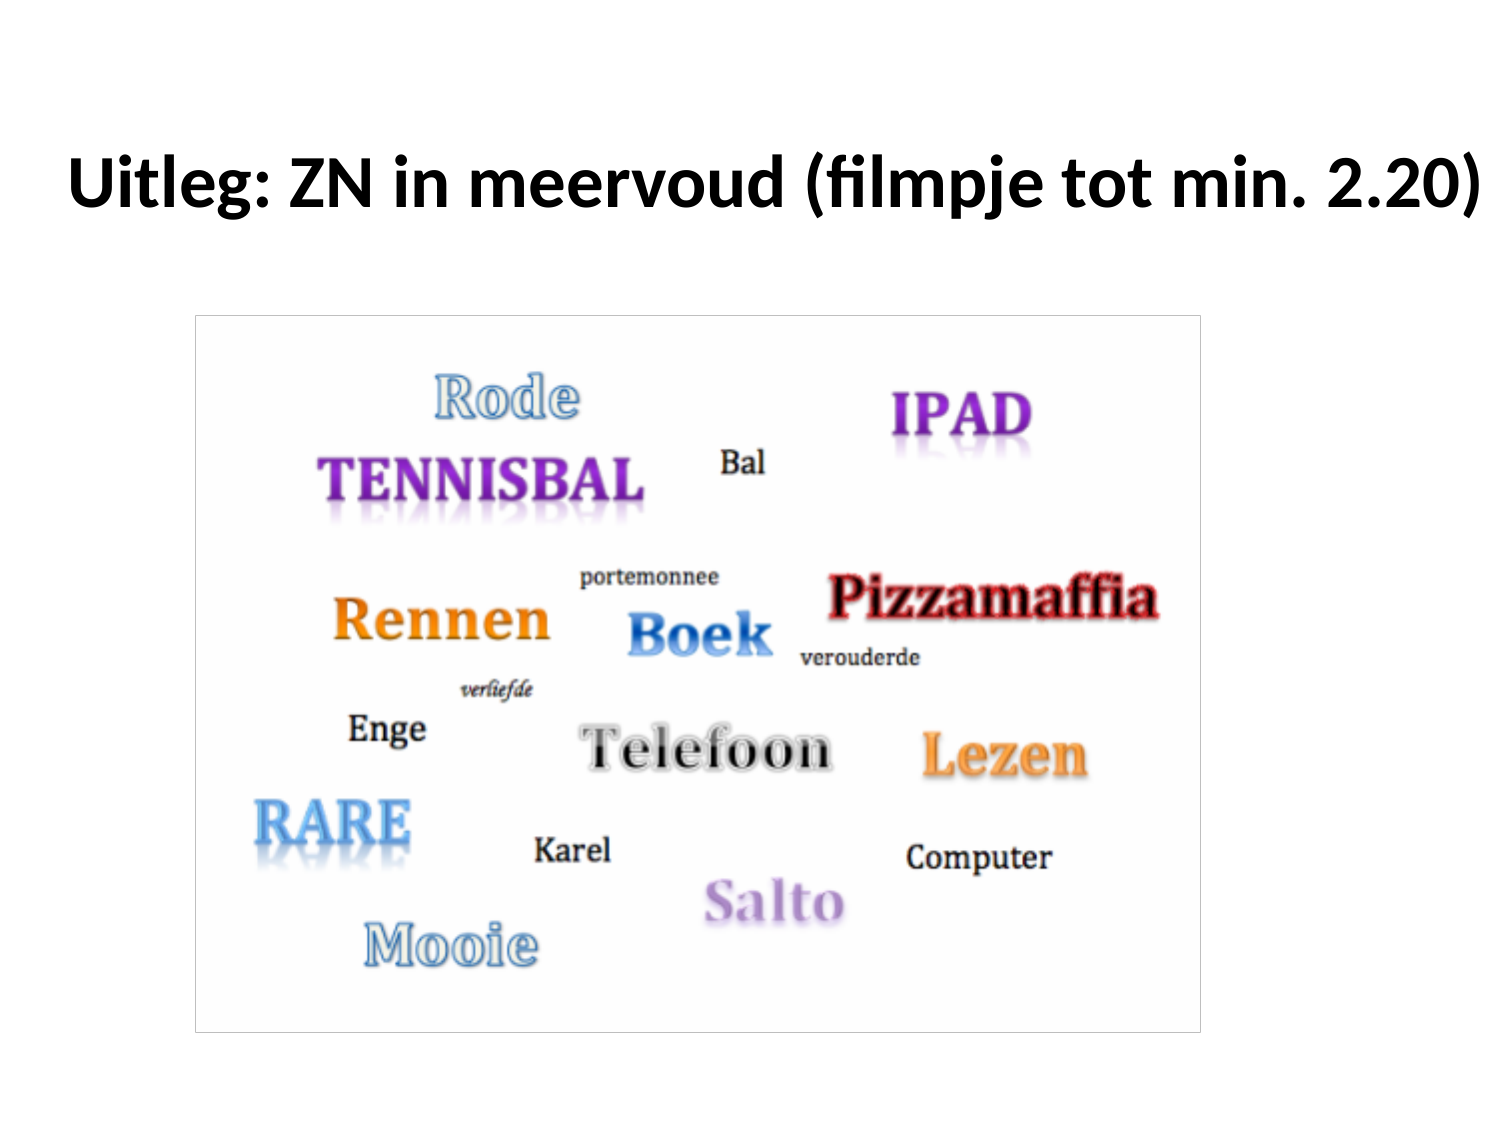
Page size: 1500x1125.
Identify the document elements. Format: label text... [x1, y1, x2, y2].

picture [194, 314, 1204, 1036]
text_box Uitleg: ZN in meervoud (filmpje tot min. 2.20) [52, 125, 1500, 231]
